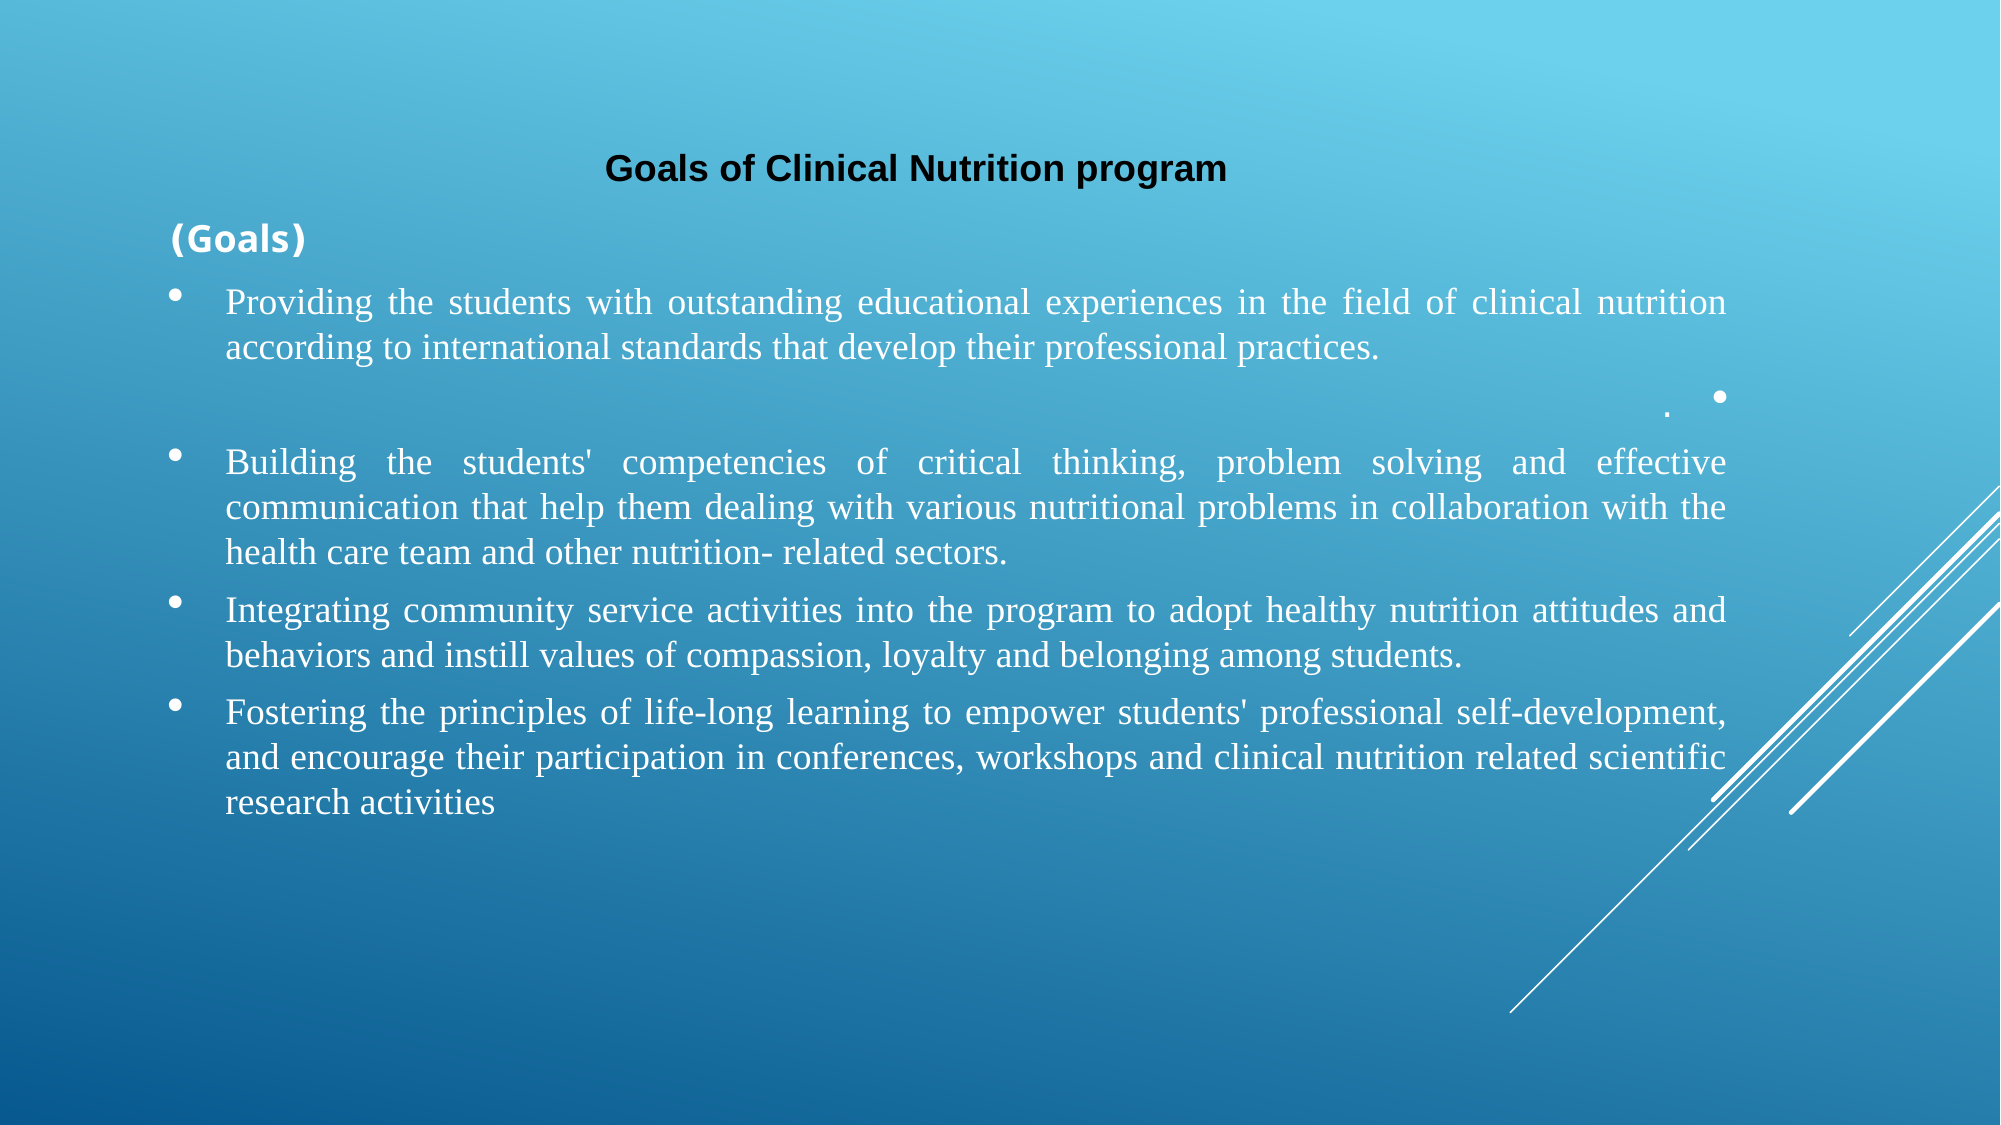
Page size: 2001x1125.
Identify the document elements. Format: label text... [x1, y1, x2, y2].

text_box Goals of Clinical Nutrition program (Goals) Providing the students with outstanding educational experiences in the field of clinical nutrition according to international standards that develop their professional practices. . Building the students' competencies of critical thinking, problem solving and effective communication that help them dealing with various nutritional problems in collaboration with the health care team and other nutrition- related sectors. Integrating community service activities into the program to adopt healthy nutrition attitudes and behaviors and instill values ​​of compassion, loyalty and belonging among students. Fostering the principles of life-long learning to empower students' professional self-development, and encourage their participation in conferences, workshops and clinical nutrition related scientific research activities [154, 137, 1744, 830]
